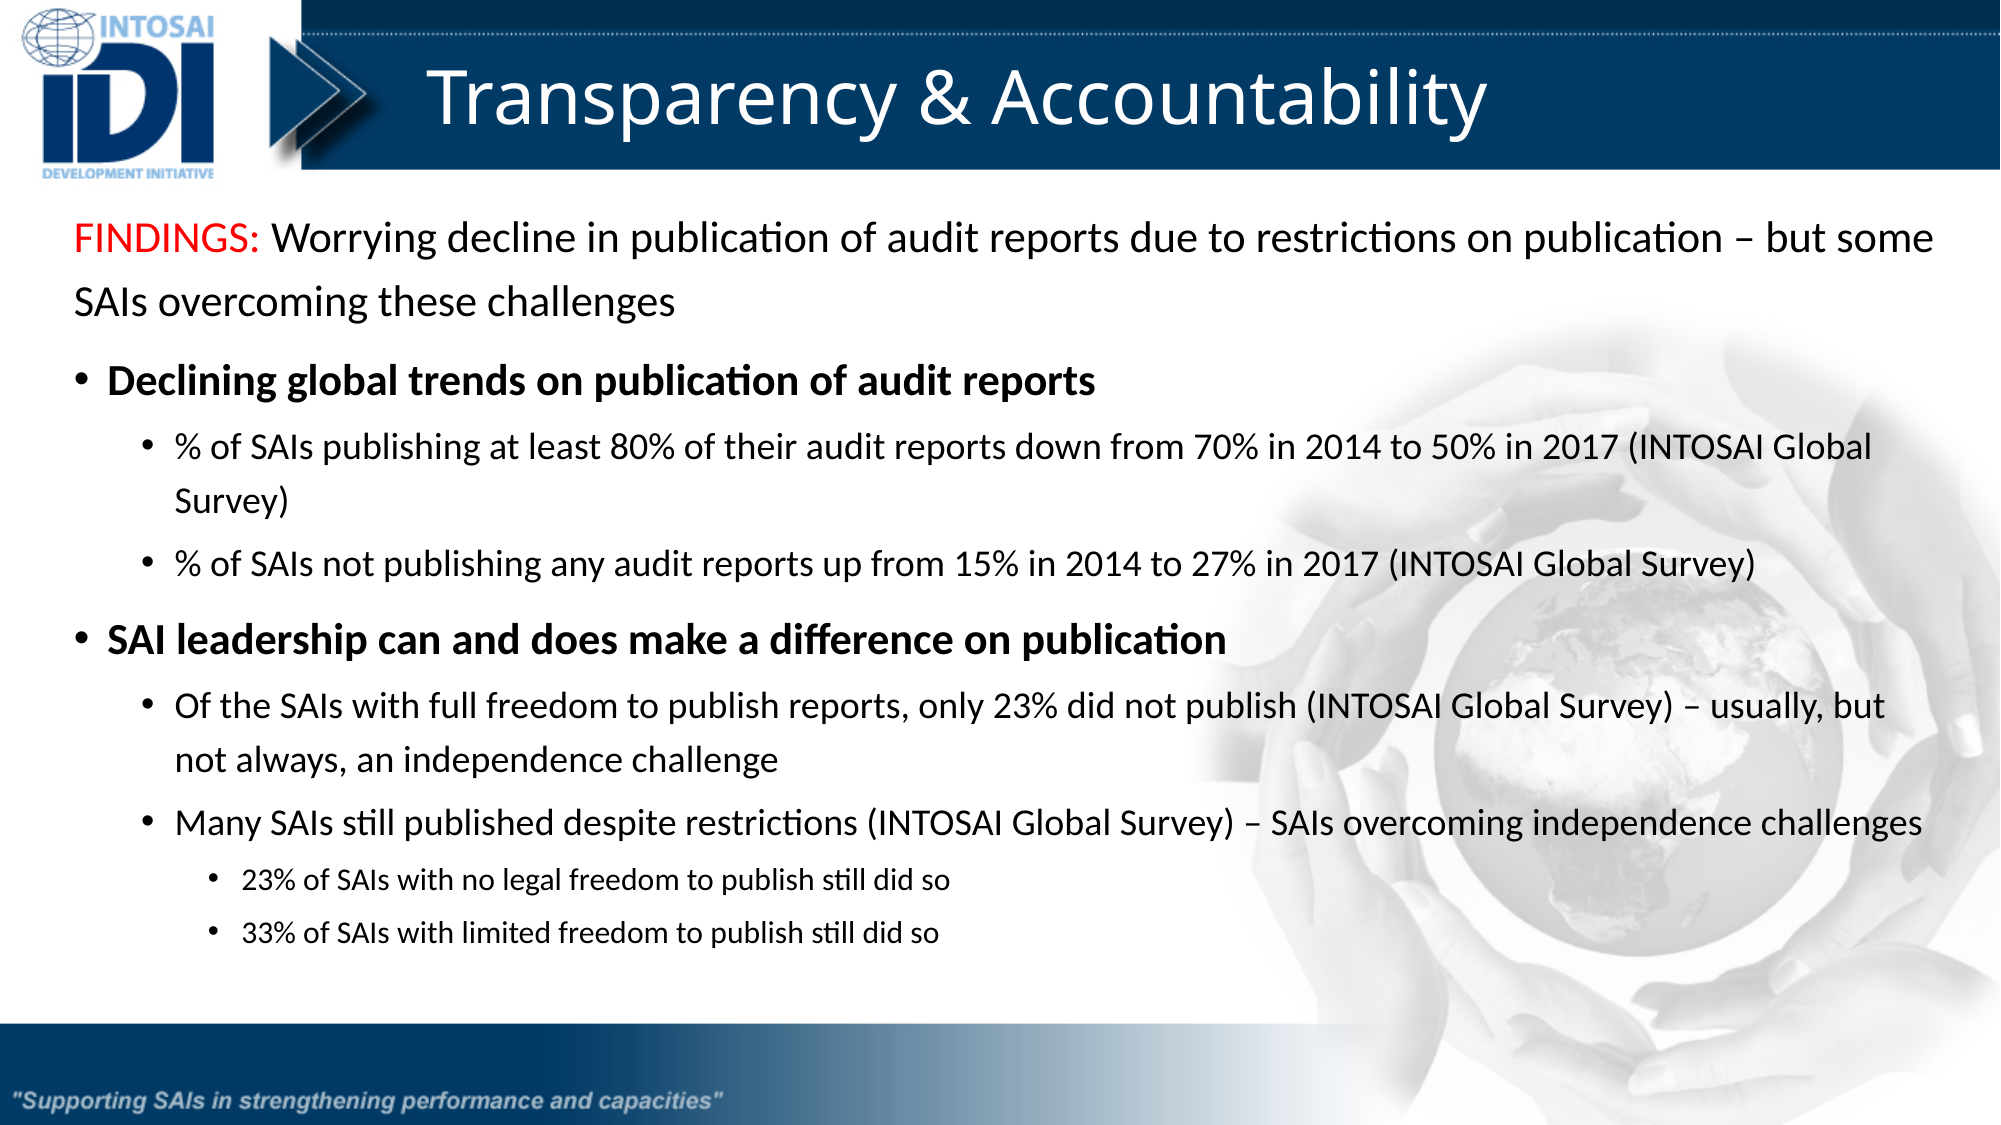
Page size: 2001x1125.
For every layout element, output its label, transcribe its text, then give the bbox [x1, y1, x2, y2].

title Transparency & Accountability [411, 30, 1903, 171]
picture [0, 0, 2000, 1125]
list FINDINGS: Worrying decline in publication of audit reports due to restrictions on publication – but some SAIs overcoming these challenges Declining global trends on publication of audit reports % of SAIs publishing at least 80% of their audit reports down from 70% in 2014 to 50% in 2017 (INTOSAI Global Survey) % of SAIs not publishing any audit reports up from 15% in 2014 to 27% in 2017 (INTOSAI Global Survey) SAI leadership can and does make a difference on publication Of the SAIs with full freedom to publish reports, only 23% did not publish (INTOSAI Global Survey) – usually, but not always, an independence challenge Many SAIs still published despite restrictions (INTOSAI Global Survey) – SAIs overcoming independence challenges 23% of SAIs with no legal freedom to publish still did so 33% of SAIs with limited freedom to publish still did so [58, 190, 1964, 1010]
